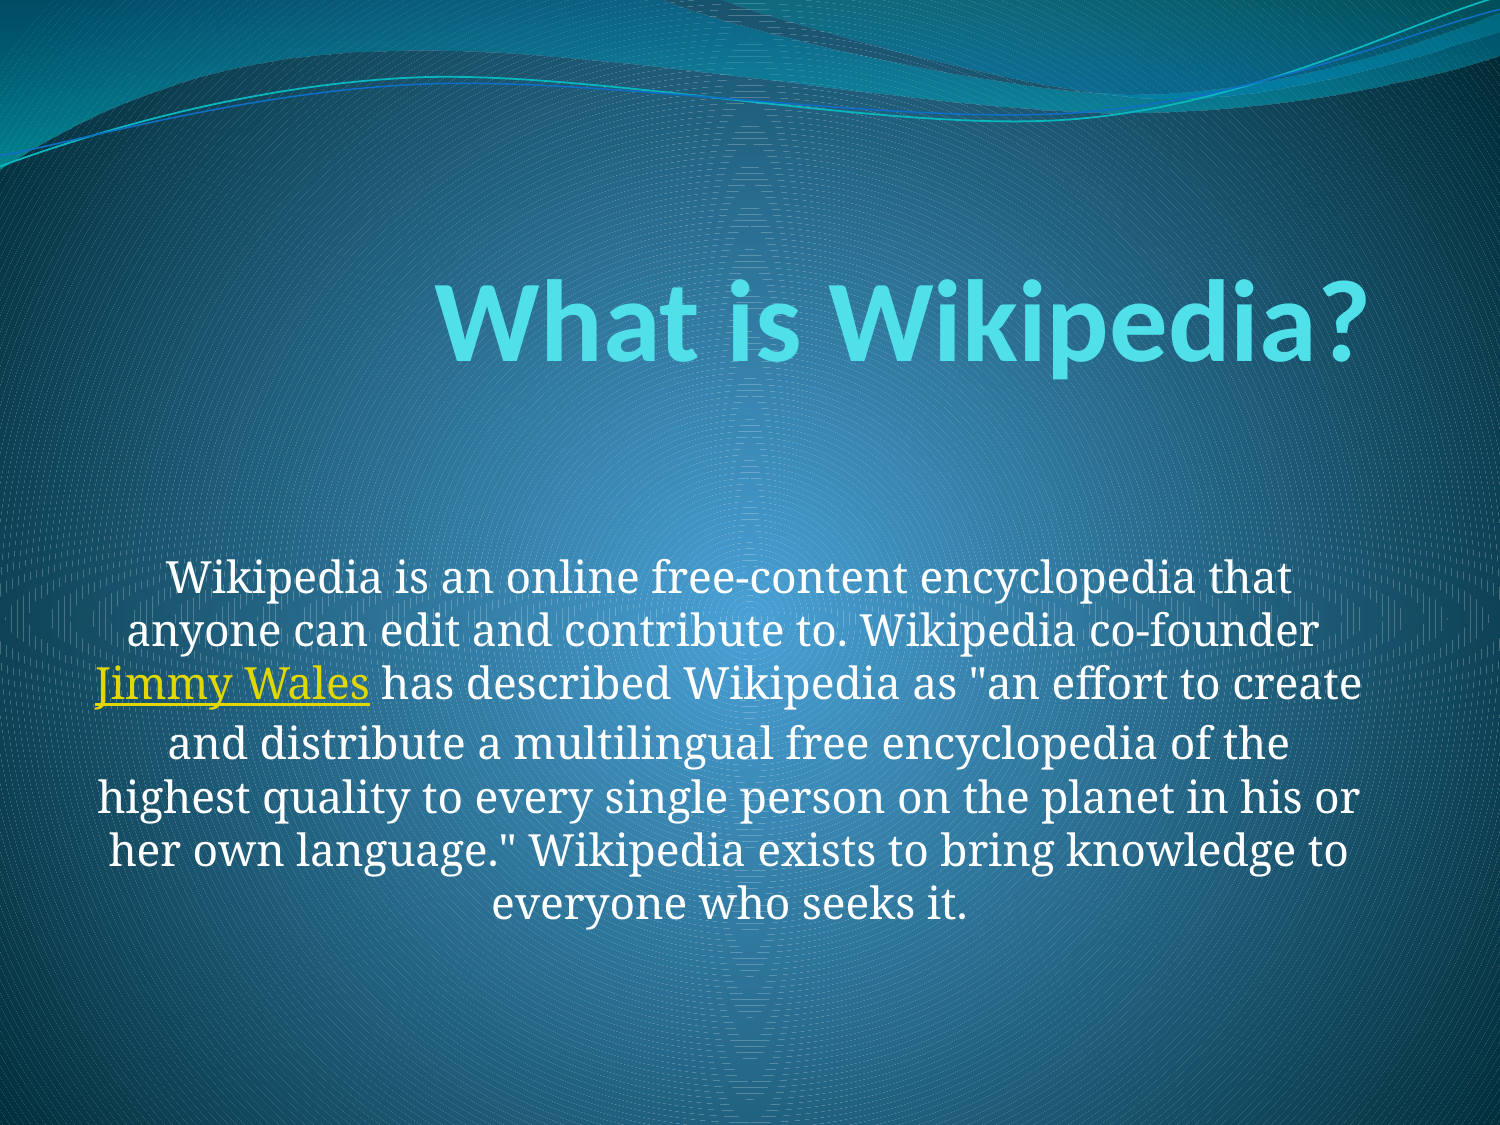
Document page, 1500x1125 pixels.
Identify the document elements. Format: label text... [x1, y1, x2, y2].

title What is Wikipedia? [87, 224, 1376, 525]
subtitle Wikipedia is an online free-content encyclopedia that anyone can edit and contribute to. Wikipedia co-founder Jimmy Wales has described Wikipedia as "an effort to create and distribute a multilingual free encyclopedia of the highest quality to every single person on the planet in his or her own language." Wikipedia exists to bring knowledge to everyone who seeks it. [87, 529, 1376, 950]
